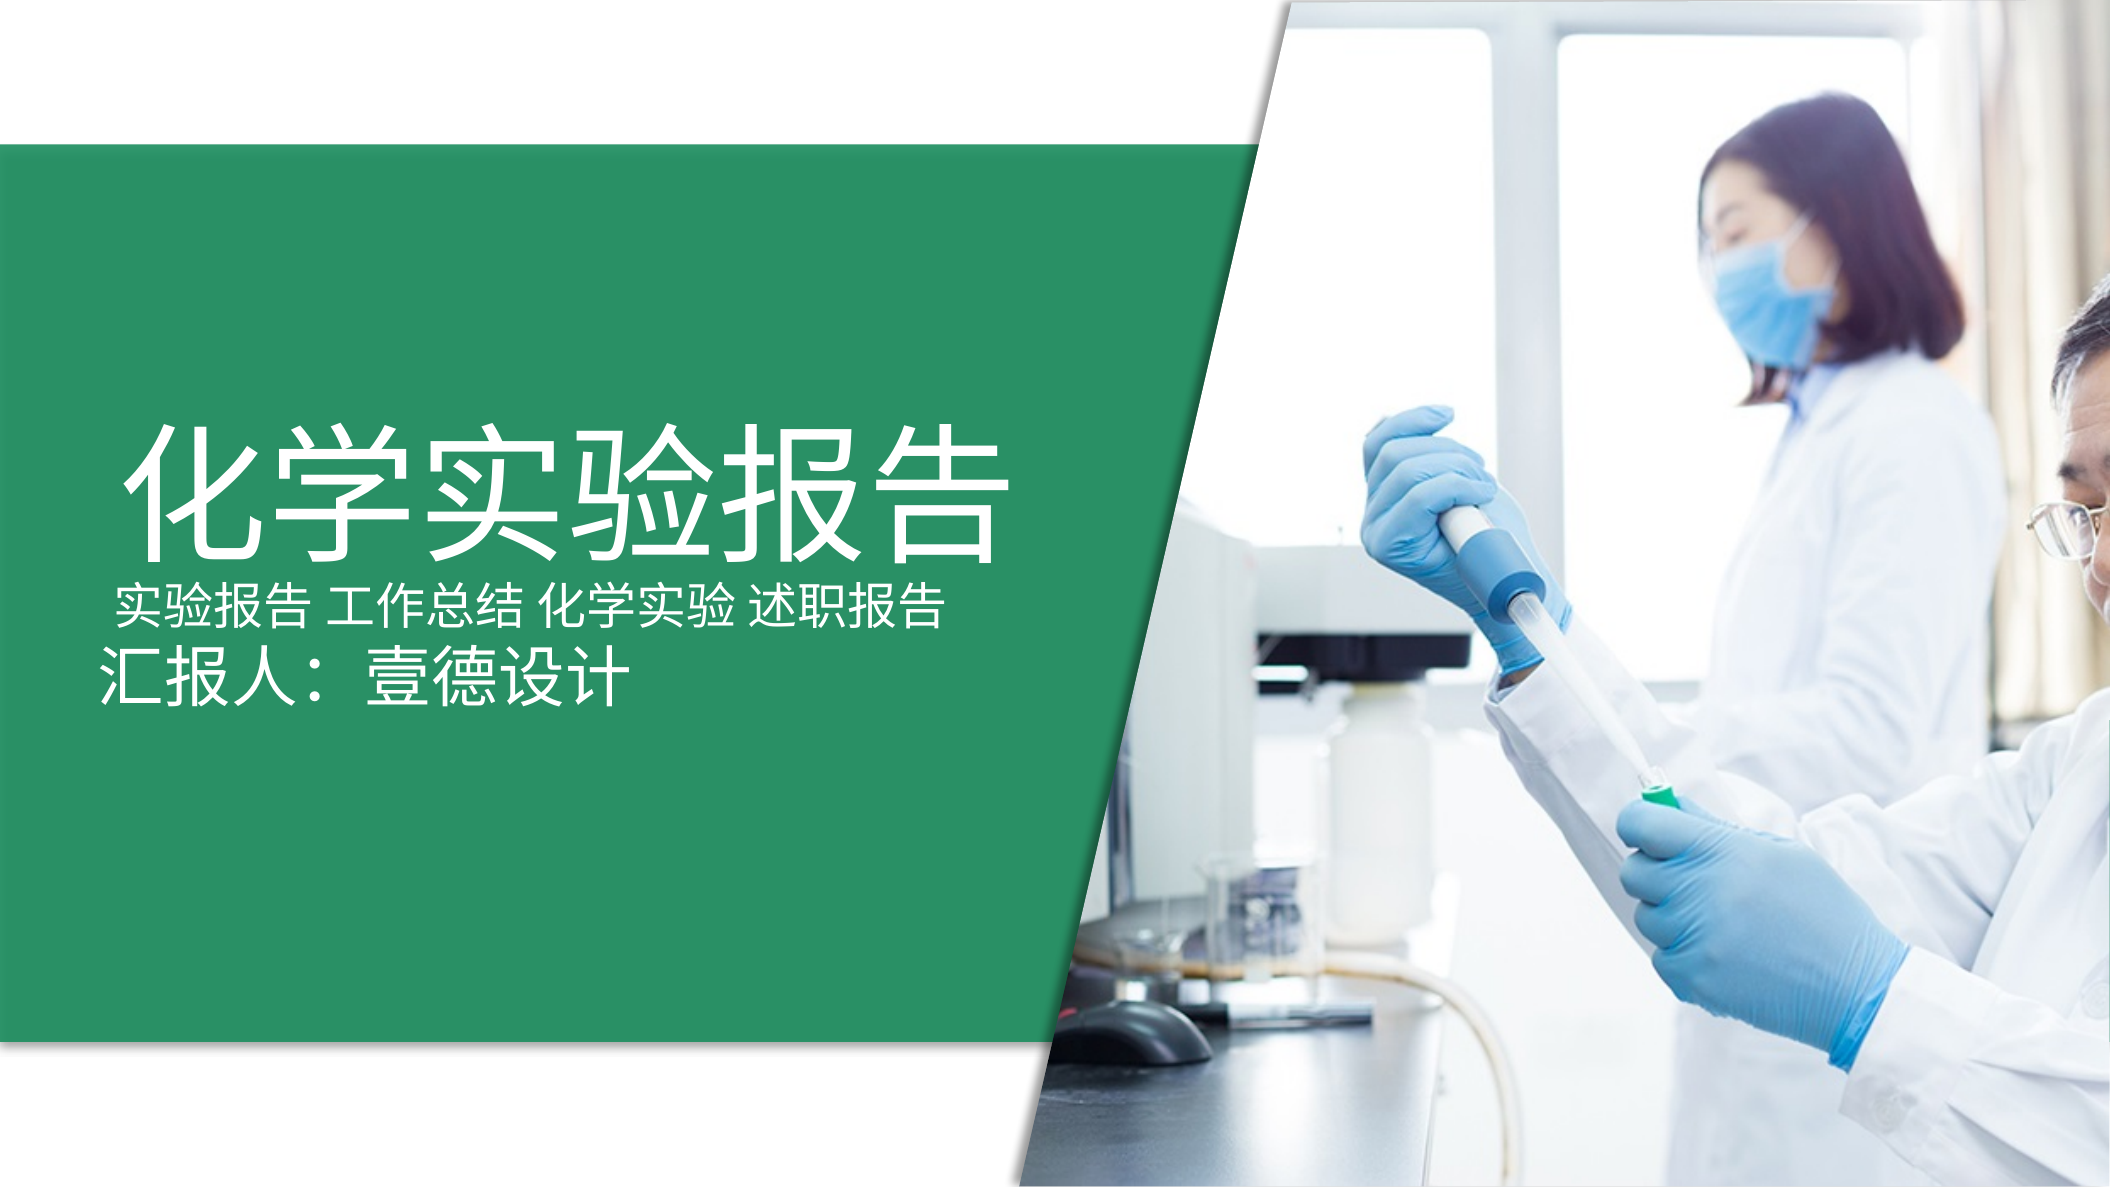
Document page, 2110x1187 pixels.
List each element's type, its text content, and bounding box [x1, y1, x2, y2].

text_box 实验报告 工作总结 化学实验 述职报告 [97, 566, 996, 643]
text_box [1017, 0, 2110, 1187]
text_box 化学实验报告 [102, 393, 1033, 589]
text_box 汇报人：壹德设计 [97, 634, 689, 715]
text_box [0, 143, 1245, 1043]
